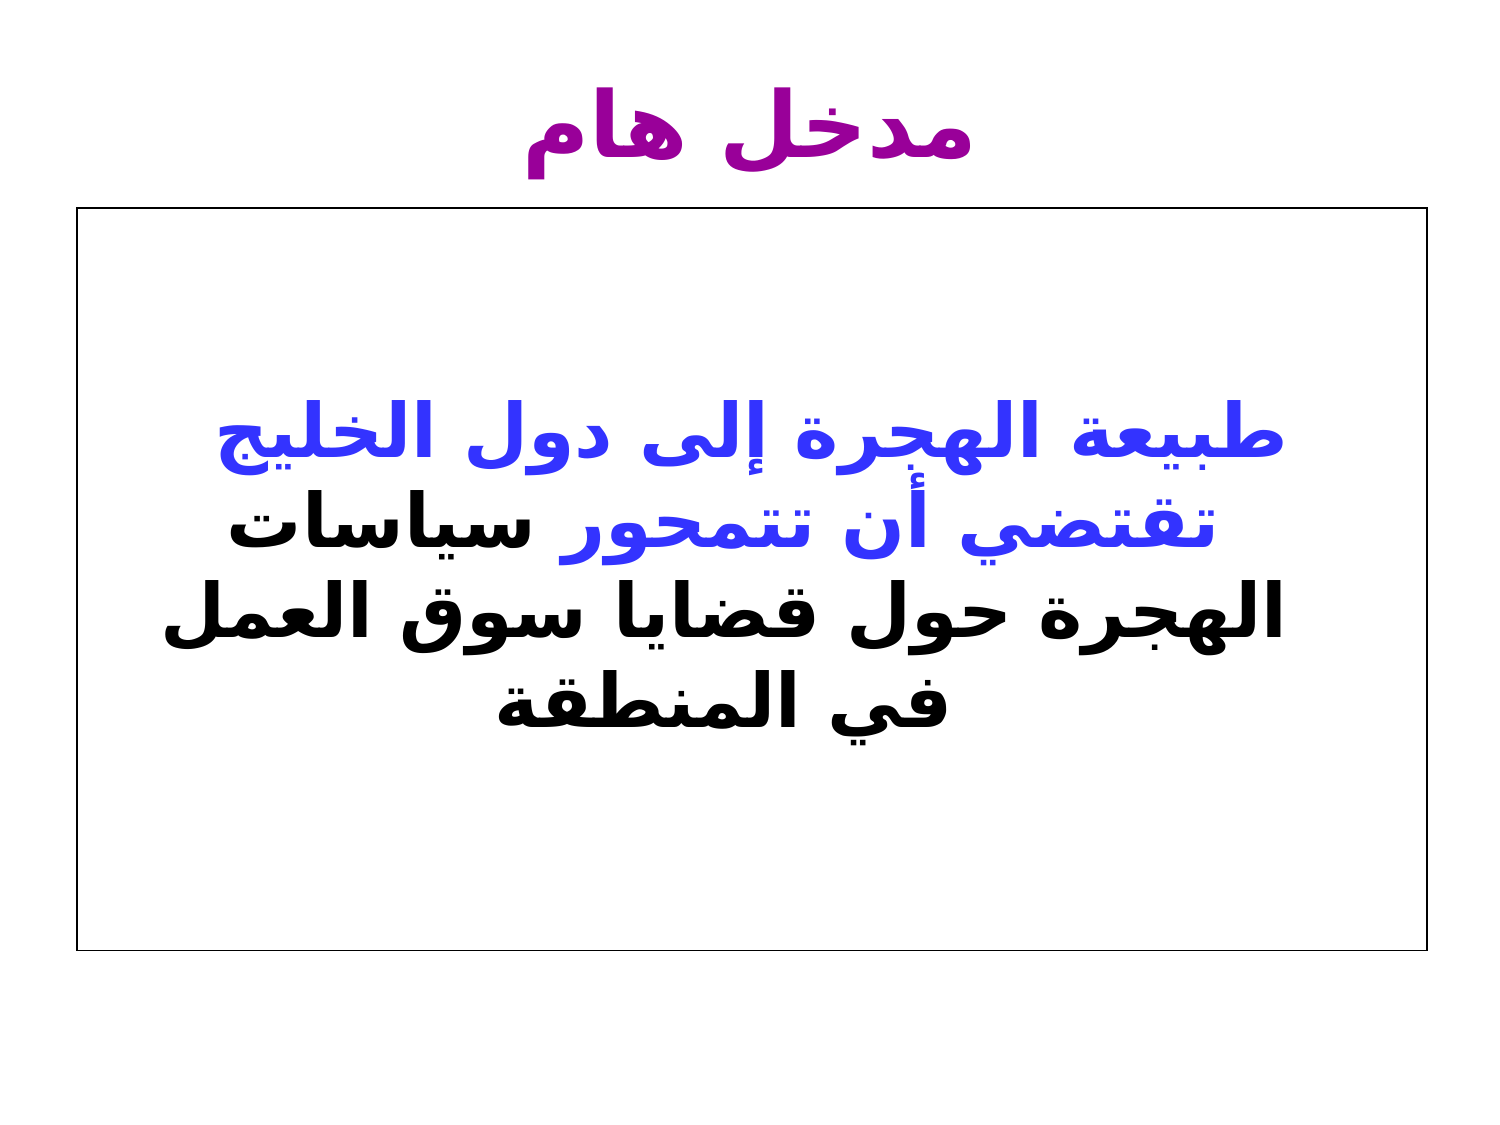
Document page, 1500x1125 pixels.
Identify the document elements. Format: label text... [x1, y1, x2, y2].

title مدخل هام [74, 44, 1426, 197]
list طبيعة الهجرة إلى دول الخليج تقتضي أن تتمحور سياسات الهجرة حول قضايا سوق العمل في المنطقة [76, 207, 1428, 951]
